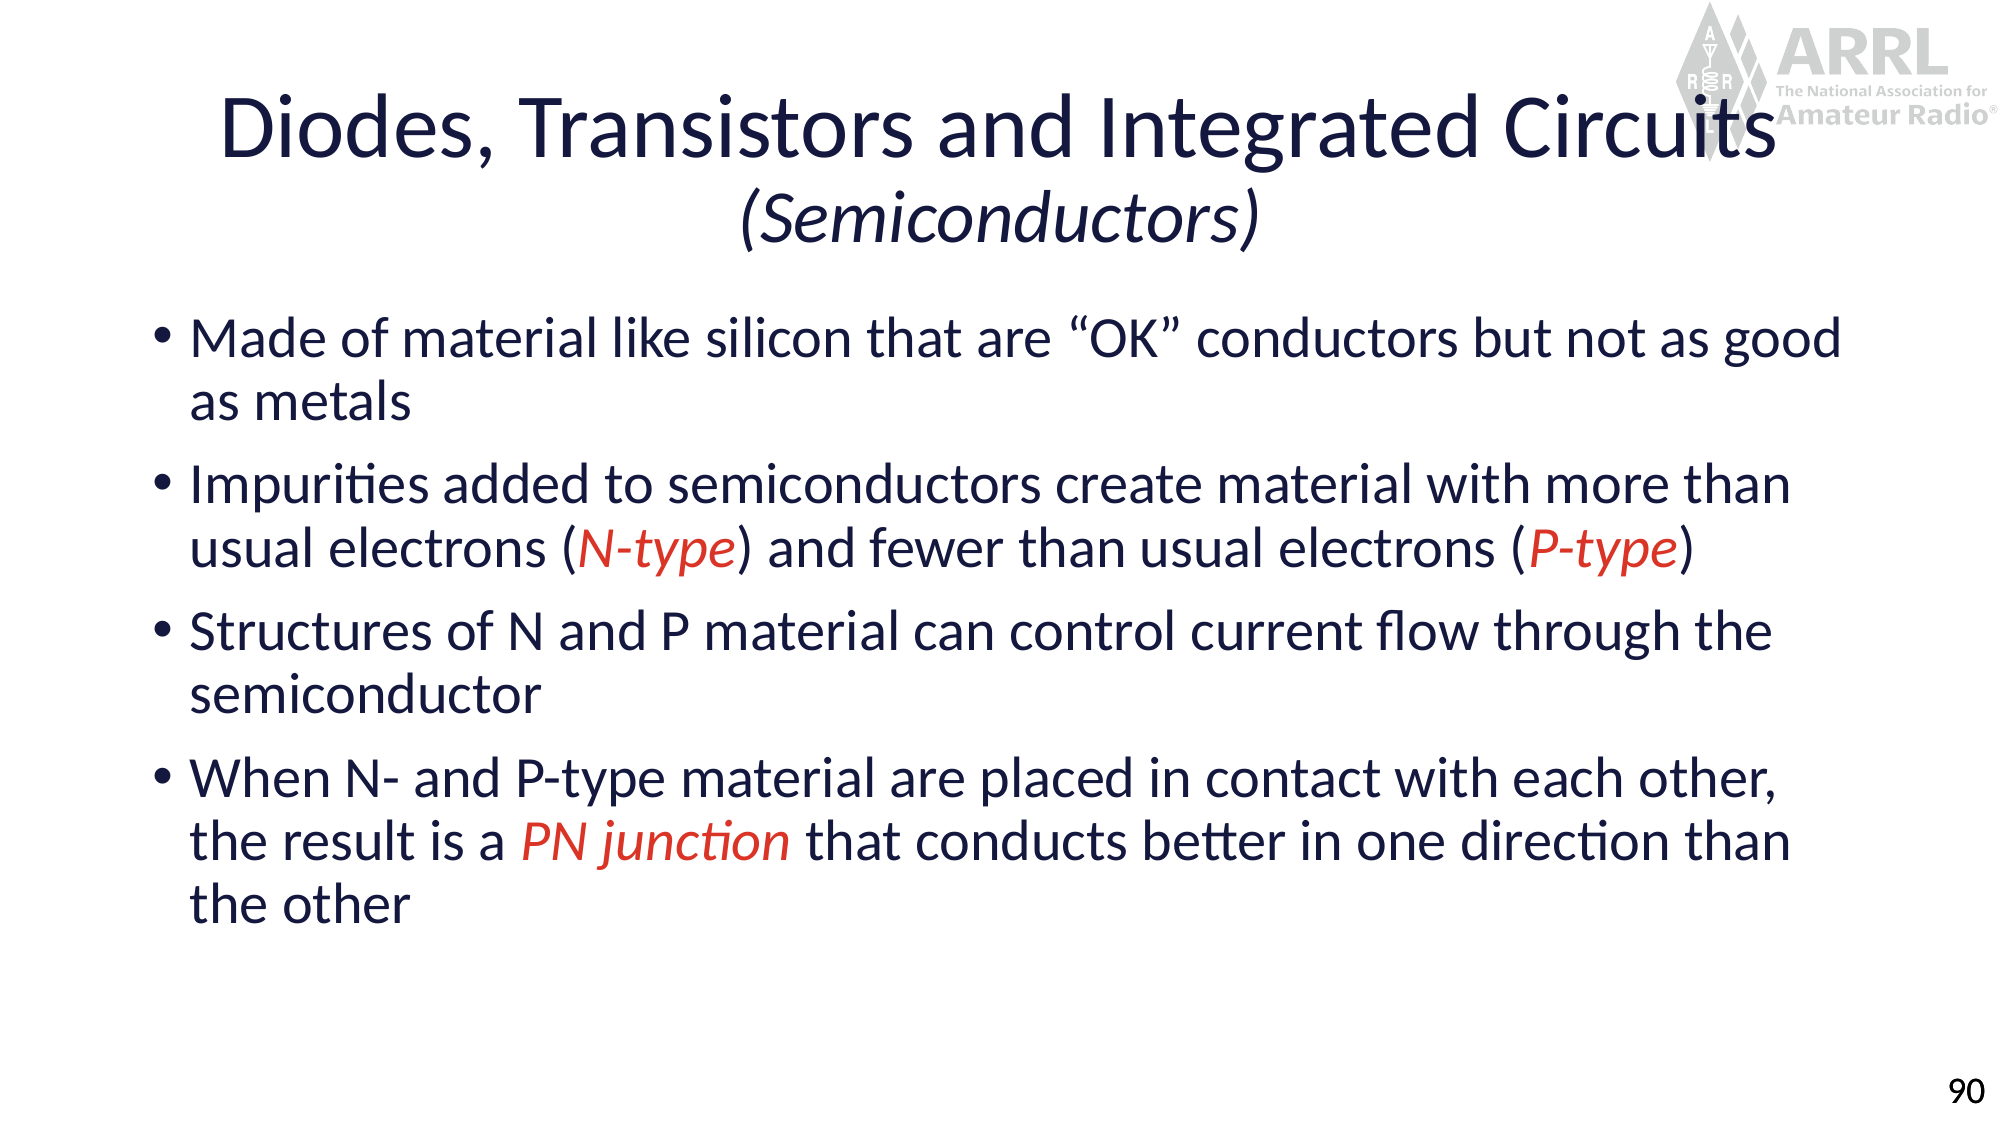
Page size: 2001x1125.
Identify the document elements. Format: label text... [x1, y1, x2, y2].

list Made of material like silicon that are “OK” conductors but not as good as metals Impurities added to semiconductors create material with more than usual electrons (N-type) and fewer than usual electrons (P-type) Structures of N and P material can control current flow through the semiconductor When N- and P-type material are placed in contact with each other, the result is a PN junction that conducts better in one direction than the other [137, 299, 1863, 1014]
picture [1674, 0, 2000, 164]
title Diodes, Transistors and Integrated Circuits (Semiconductors) [137, 59, 1863, 278]
